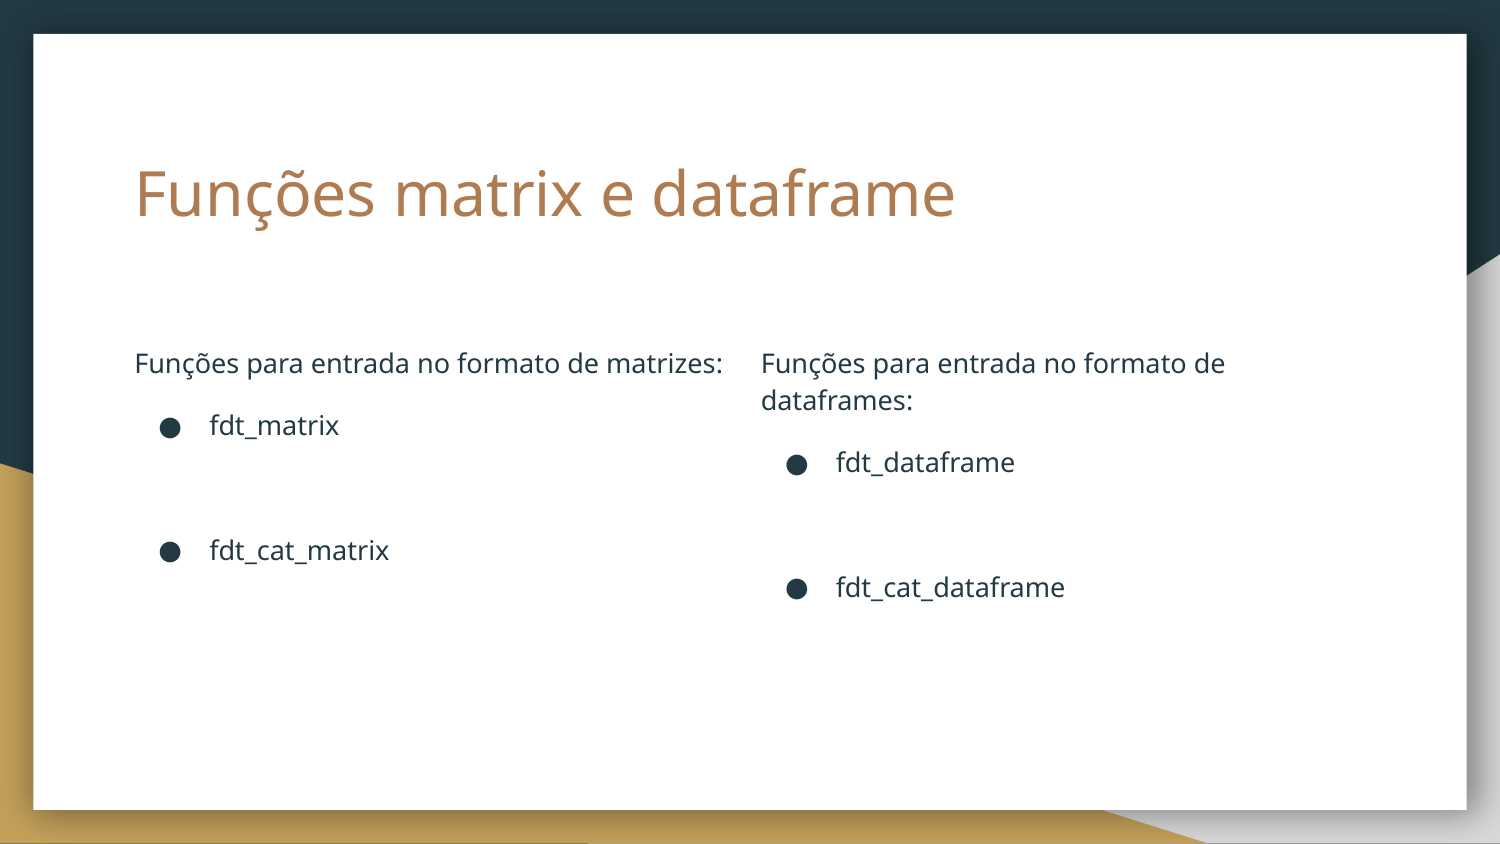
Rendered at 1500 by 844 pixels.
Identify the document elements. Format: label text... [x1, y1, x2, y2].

list Funções para entrada no formato de matrizes: fdt_matrix fdt_cat_matrix [134, 326, 739, 729]
title Funções matrix e dataframe [134, 138, 1366, 296]
list Funções para entrada no formato de dataframes: fdt_dataframe fdt_cat_dataframe [760, 326, 1366, 729]
